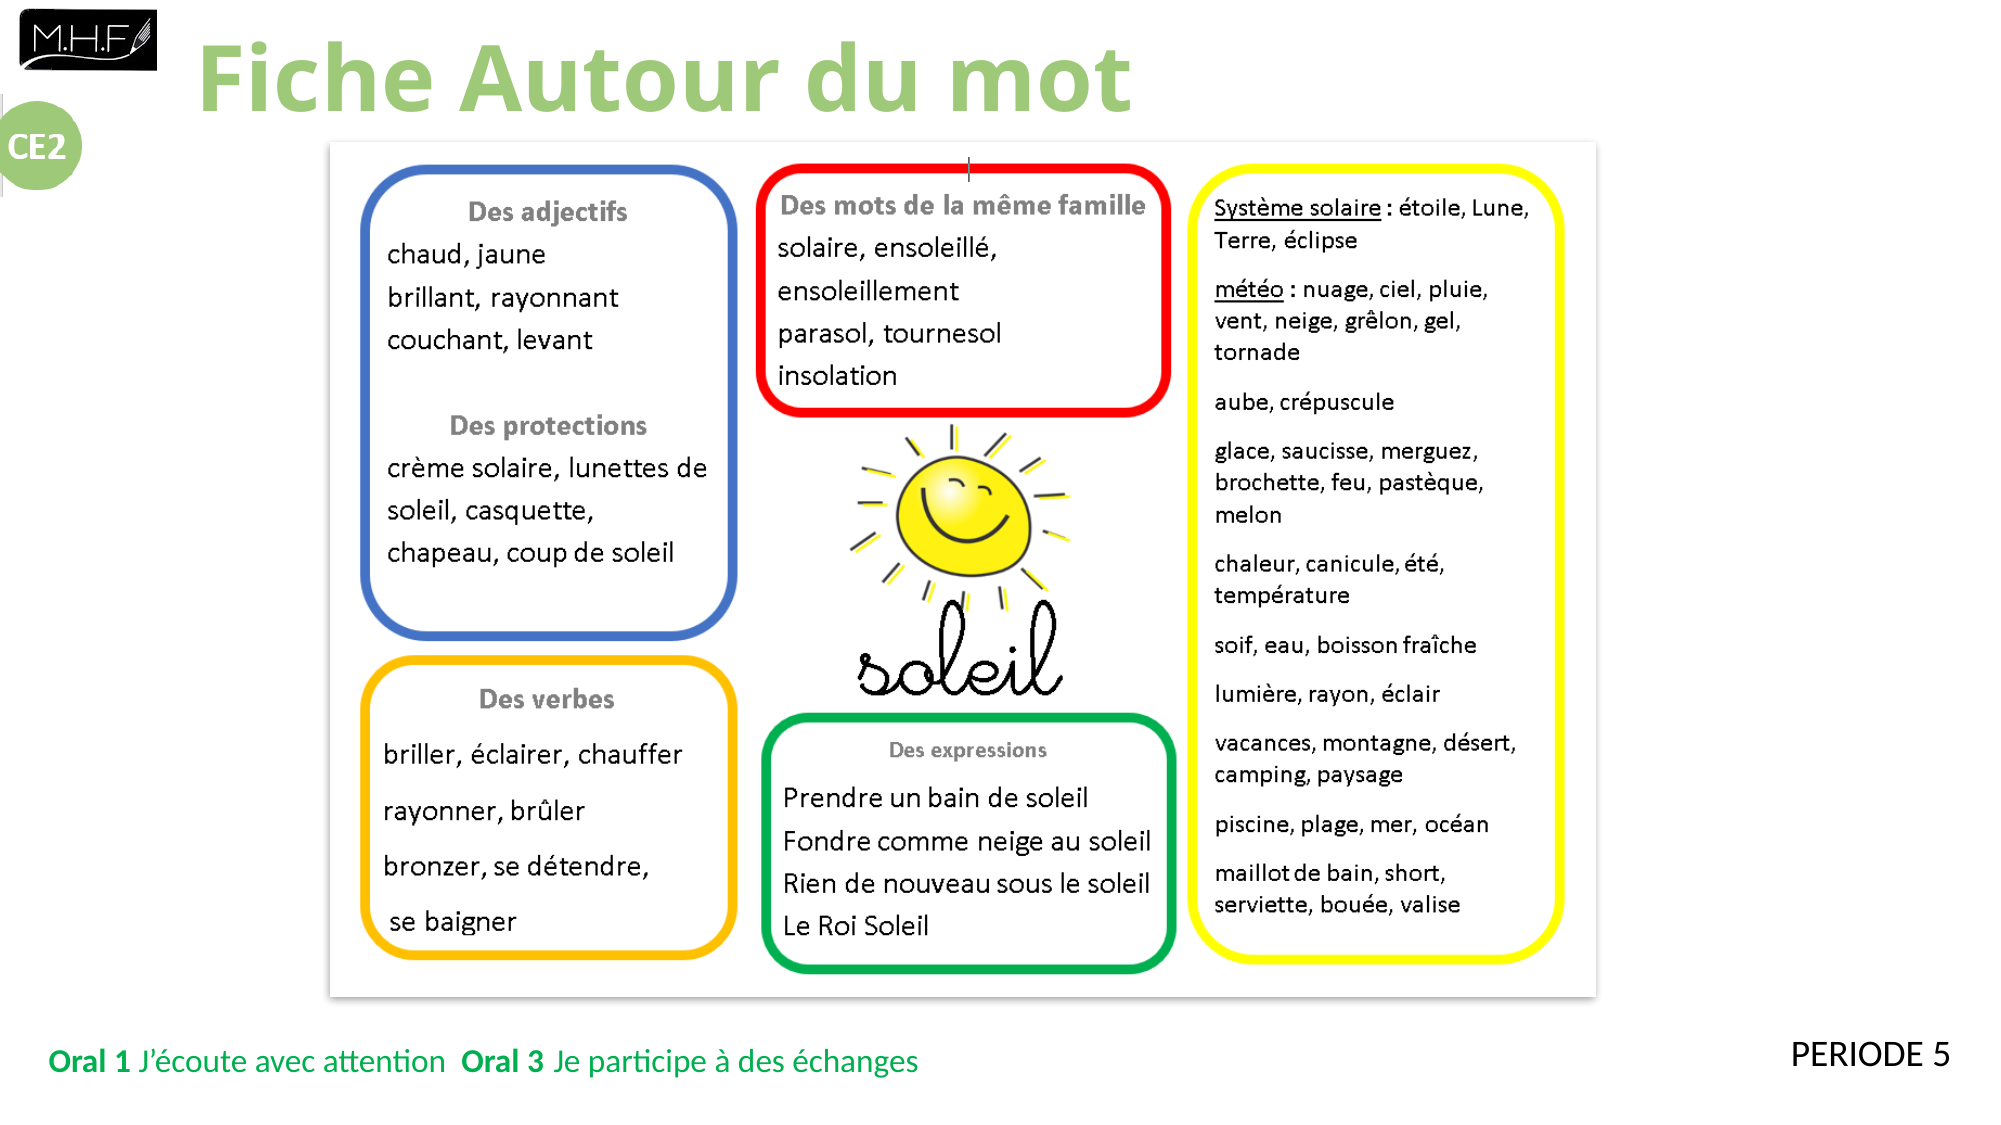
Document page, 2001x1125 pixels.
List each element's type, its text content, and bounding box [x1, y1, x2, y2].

picture [344, 156, 1582, 983]
text_box PERIODE 5 [1362, 1021, 1967, 1082]
title Fiche Autour du mot [156, 7, 1894, 156]
picture [16, 7, 157, 74]
text_box Oral 1 J’écoute avec attention Oral 3 Je participe à des échanges [33, 1023, 1034, 1088]
picture [0, 94, 87, 197]
